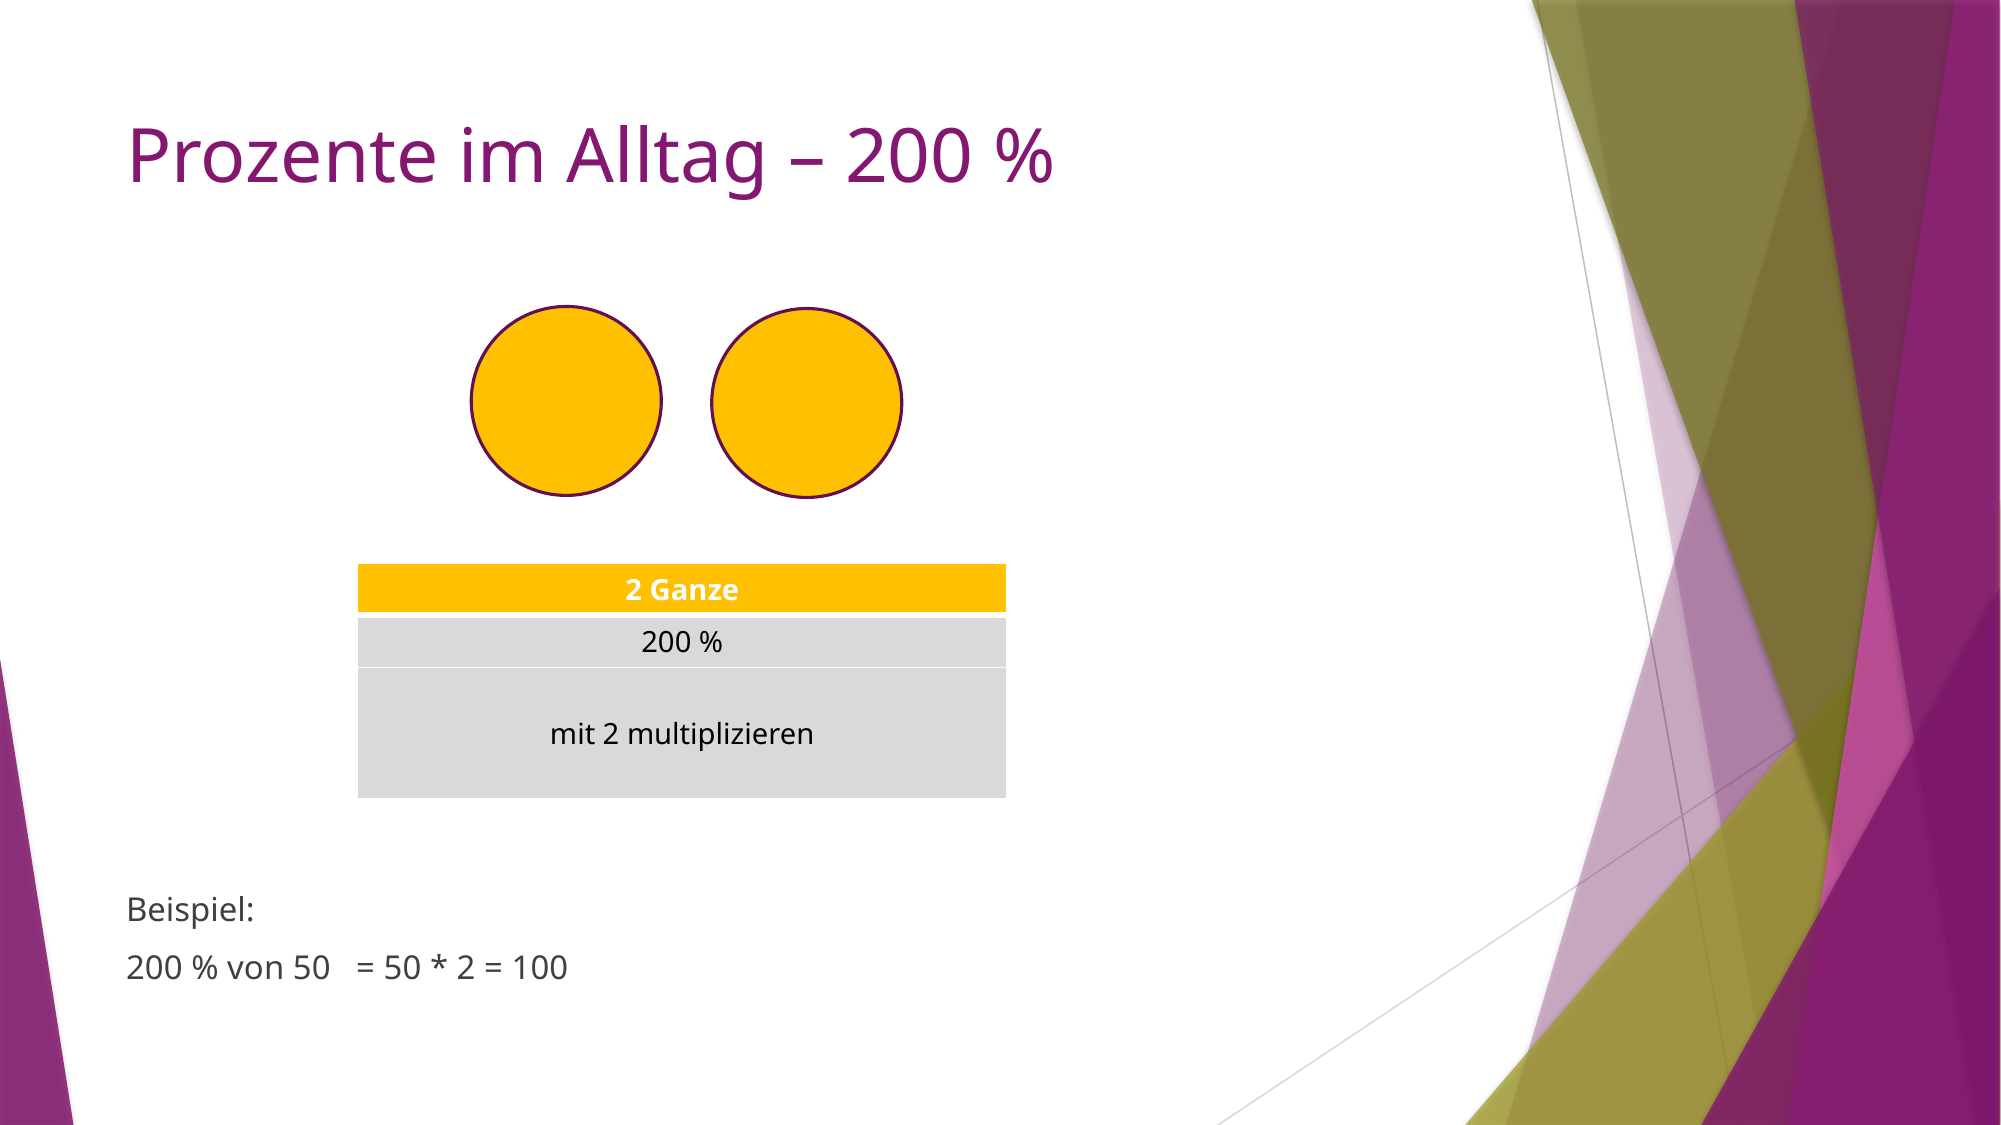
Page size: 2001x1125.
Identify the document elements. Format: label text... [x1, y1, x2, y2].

table_cell mit 2 multiplizieren [358, 668, 1006, 798]
list Beispiel: 200 % von 50 = 50 * 2 = 100 [111, 418, 1522, 1056]
title Prozente im Alltag – 200 % [111, 99, 1522, 317]
table_header 2 Ganze [358, 564, 1006, 612]
table_cell 200 % [358, 618, 1006, 667]
text_box [710, 306, 904, 500]
text_box [469, 304, 663, 497]
